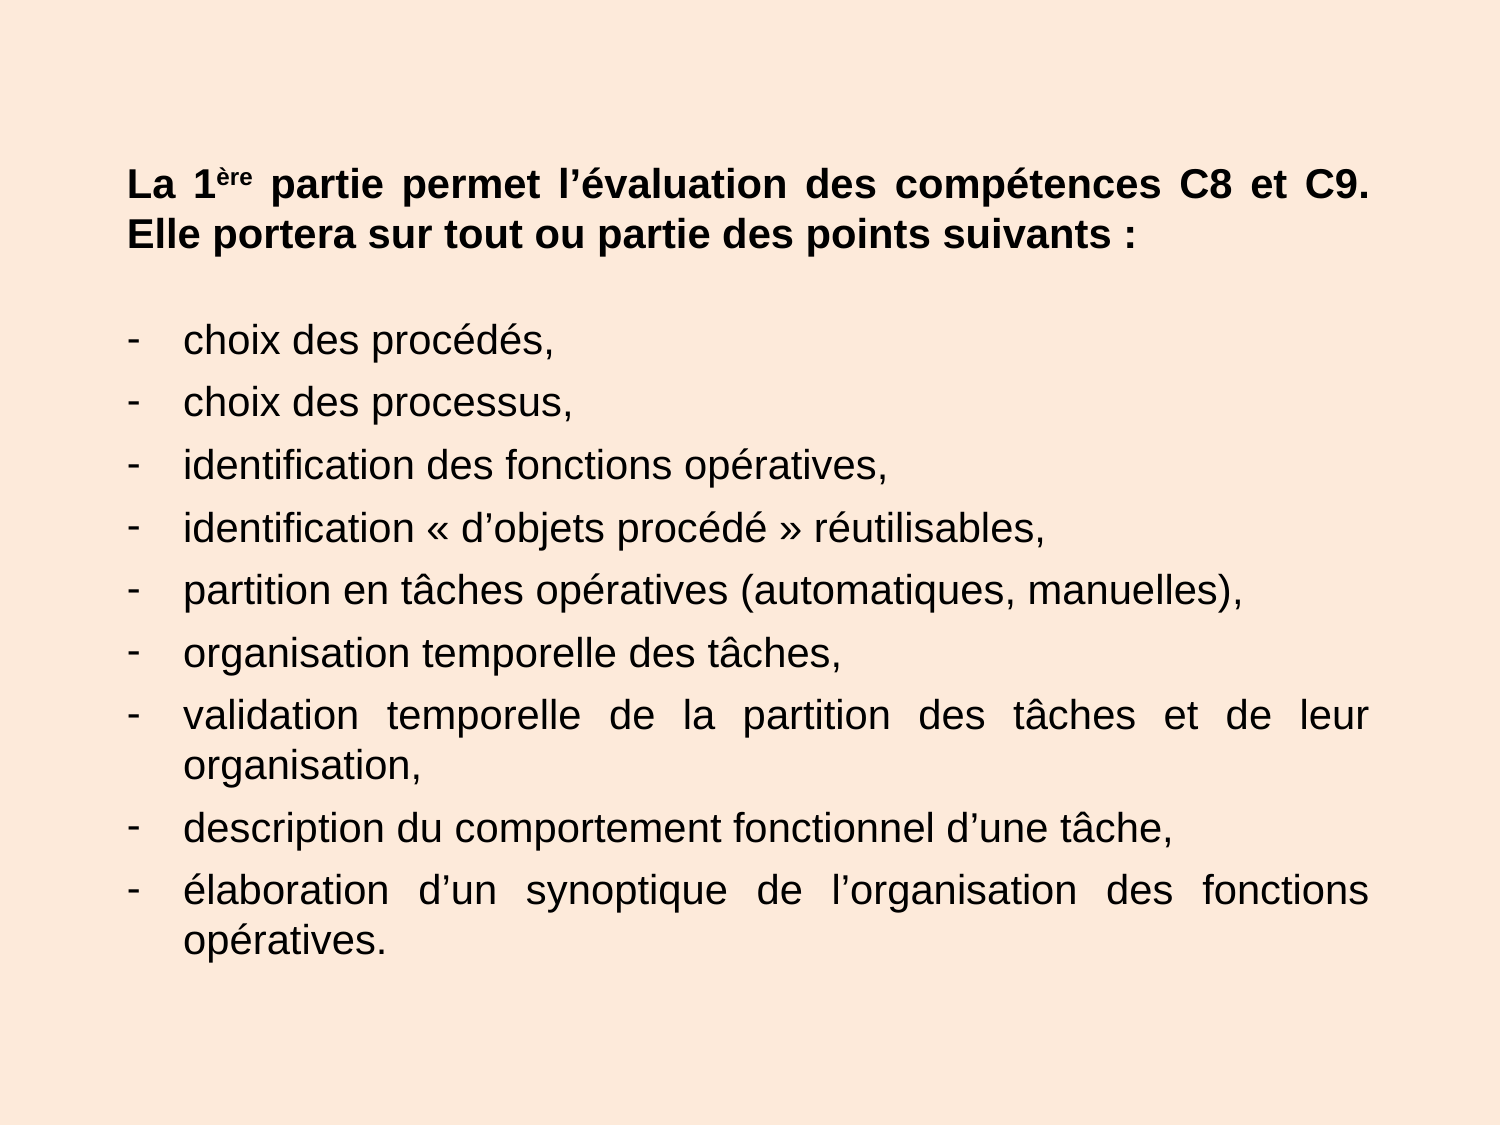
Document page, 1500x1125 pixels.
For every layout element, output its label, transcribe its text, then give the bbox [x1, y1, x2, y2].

text_box La 1ère partie permet l’évaluation des compétences C8 et C9. Elle portera sur tout ou partie des points suivants : choix des procédés, choix des processus, identification des fonctions opératives, identification « d’objets procédé » réutilisables, partition en tâches opératives (automatiques, manuelles), organisation temporelle des tâches, validation temporelle de la partition des tâches et de leur organisation, description du comportement fonctionnel d’une tâche, élaboration d’un synoptique de l’organisation des fonctions opératives. [112, 148, 1435, 971]
